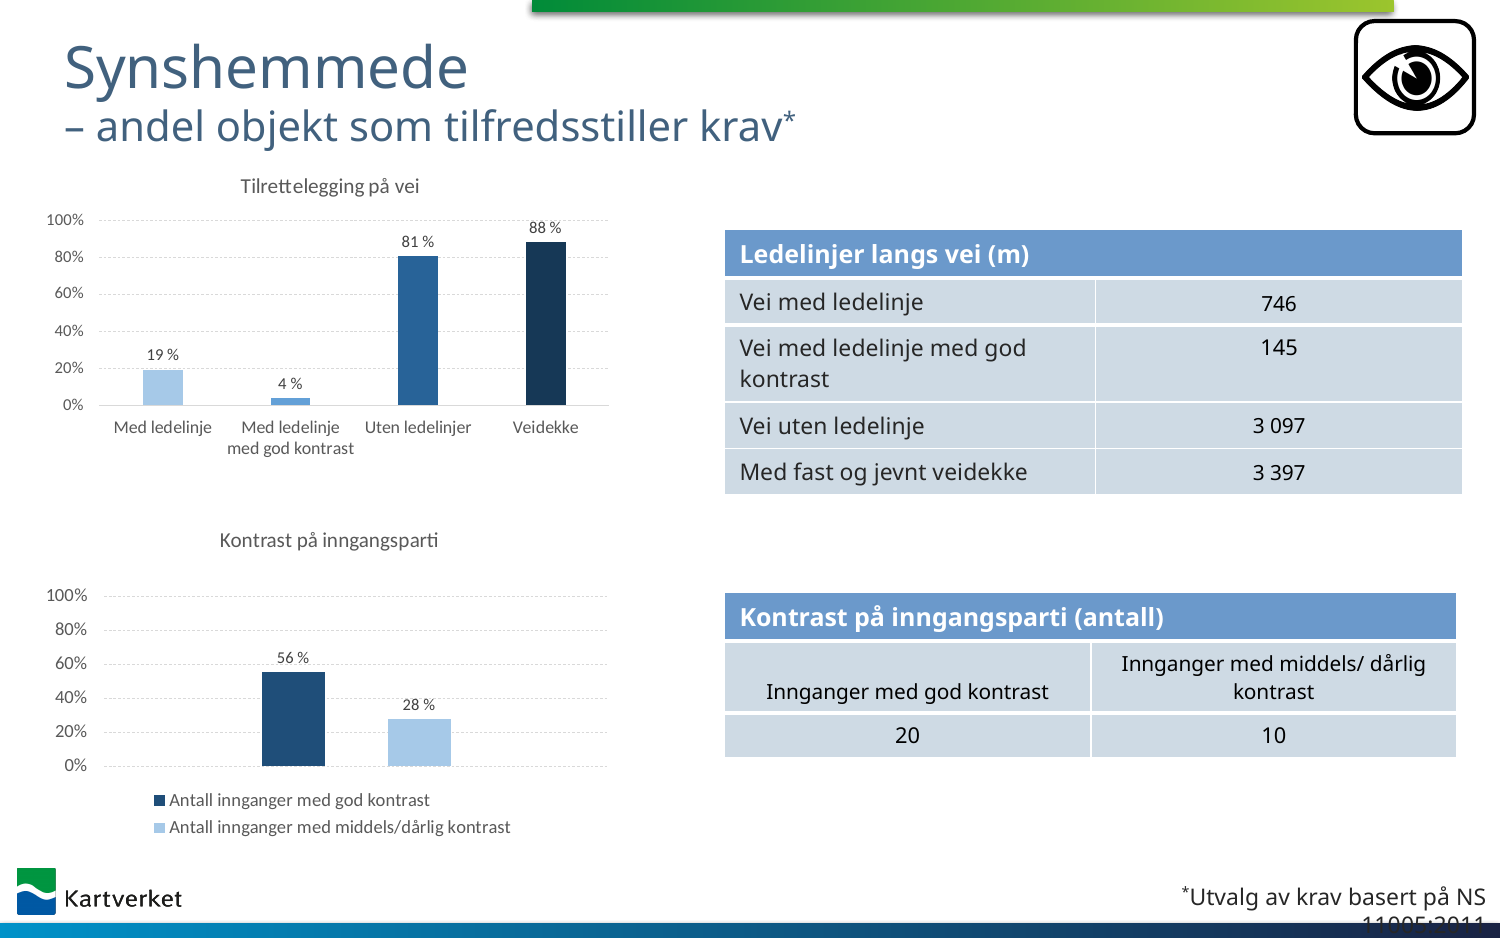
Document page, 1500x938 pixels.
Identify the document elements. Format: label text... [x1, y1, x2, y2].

table_cell Med fast og jevnt veidekke [725, 449, 1095, 494]
table_header Kontrast på inngangsparti (antall) [725, 593, 1456, 639]
table_cell 3 397 [1096, 449, 1462, 494]
table_cell 3 097 [1096, 403, 1462, 448]
table_cell Vei med ledelinje med god kontrast [725, 327, 1095, 401]
table_header Ledelinjer langs vei (m) [725, 230, 1462, 276]
table_cell 746 [1096, 280, 1462, 323]
table_cell 145 [1096, 327, 1462, 401]
text_box *Utvalg av krav basert på NS 11005:2011 [1068, 873, 1500, 938]
table_cell 10 [1092, 715, 1456, 757]
text_box Synshemmede – andel objekt som tilfredsstiller krav* [49, 24, 1431, 158]
table_cell Vei uten ledelinje [725, 403, 1095, 448]
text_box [1355, 20, 1475, 134]
picture [41, 520, 618, 846]
picture [41, 166, 619, 492]
table_cell 20 [725, 715, 1090, 757]
table_cell Innganger med middels/ dårlig kontrast [1092, 643, 1456, 711]
table_cell Innganger med god kontrast [725, 643, 1090, 711]
table_cell Vei med ledelinje [725, 280, 1095, 323]
